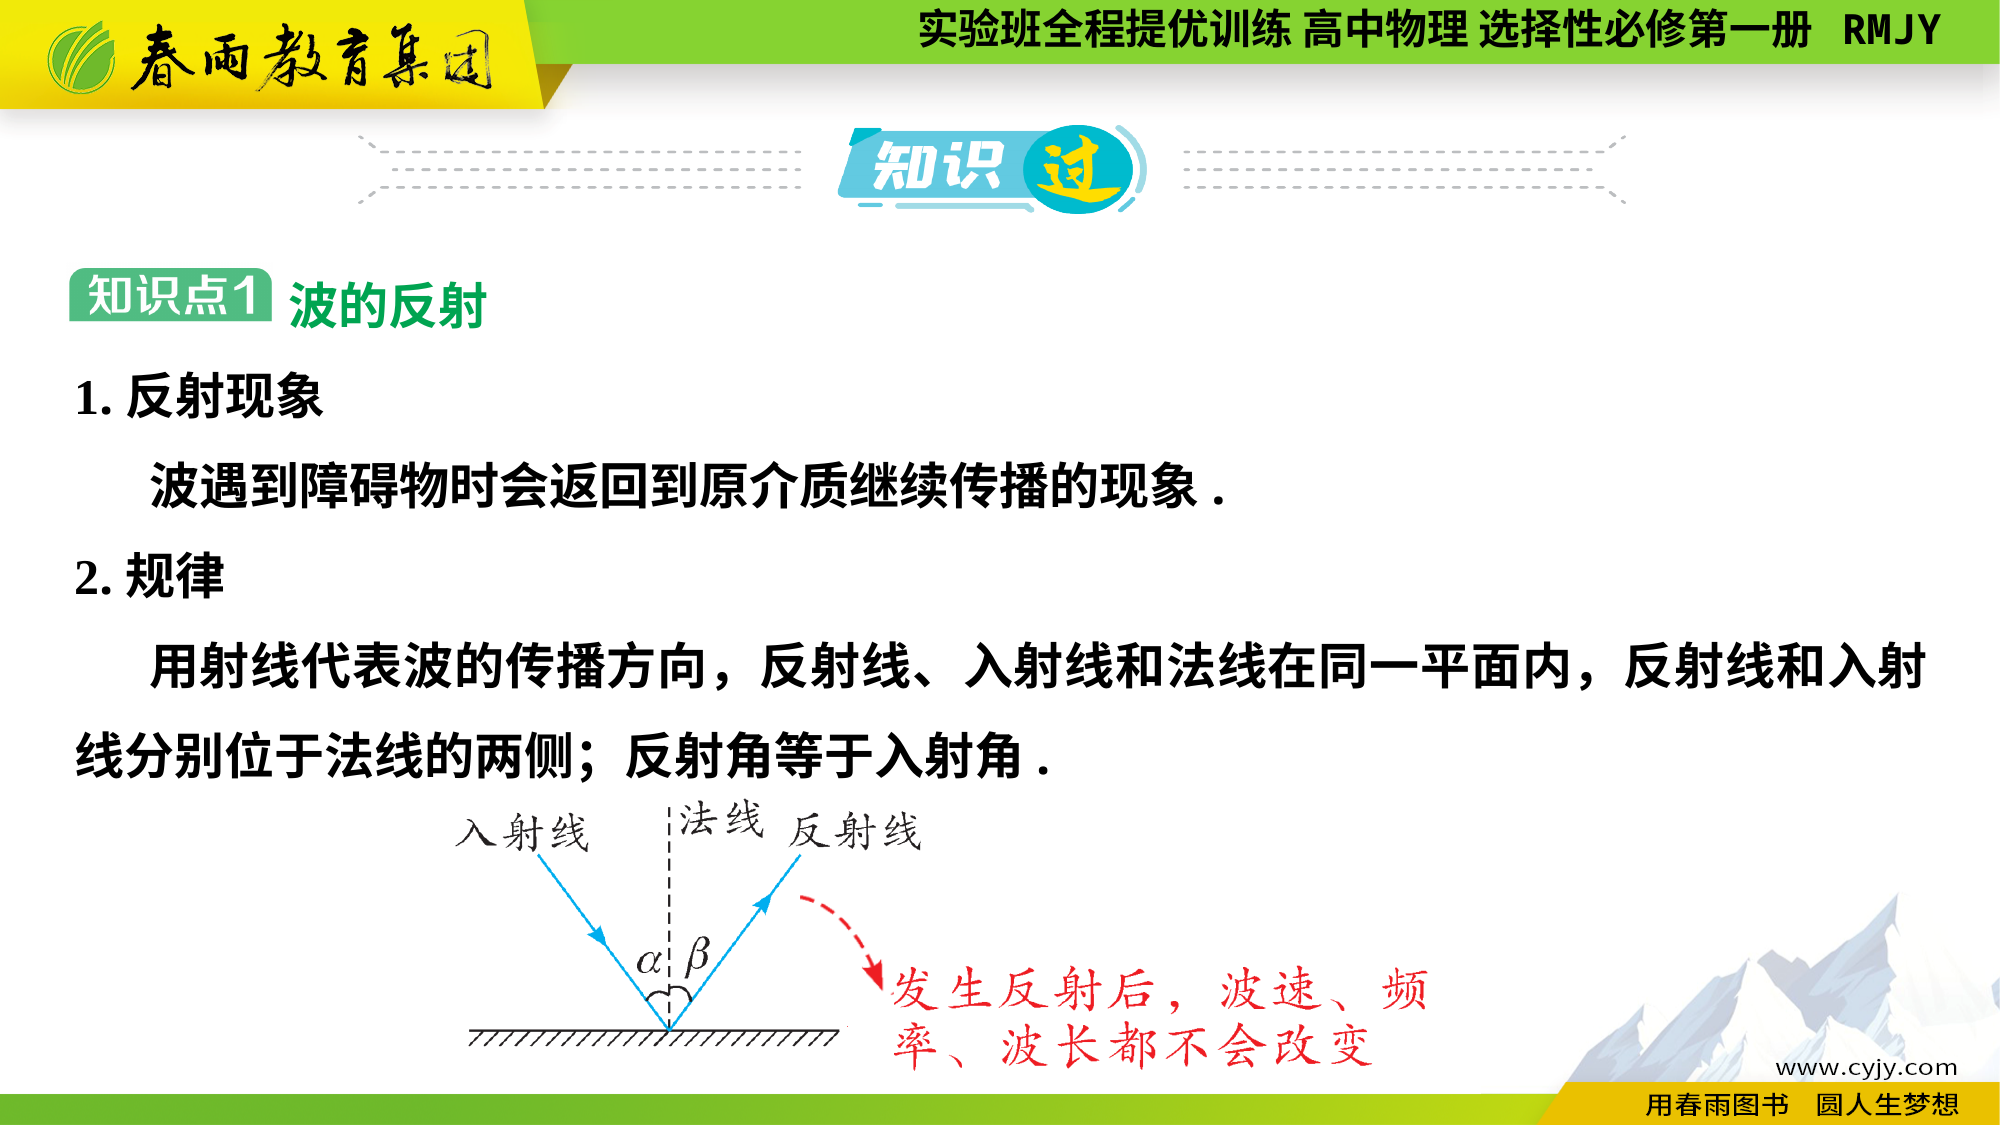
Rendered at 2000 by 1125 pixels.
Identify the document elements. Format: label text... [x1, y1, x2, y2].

picture [0, 0, 2000, 1125]
list 波的反射 1.反射现象 波遇到障碍物时会返回到原介质继续传播的现象. 2.规律 用射线代表波的传播方向，反射线、入射线和法线在同一平面内，反射线和入射线分别位于法线的两侧；反射角等于入射角. [59, 237, 1944, 798]
